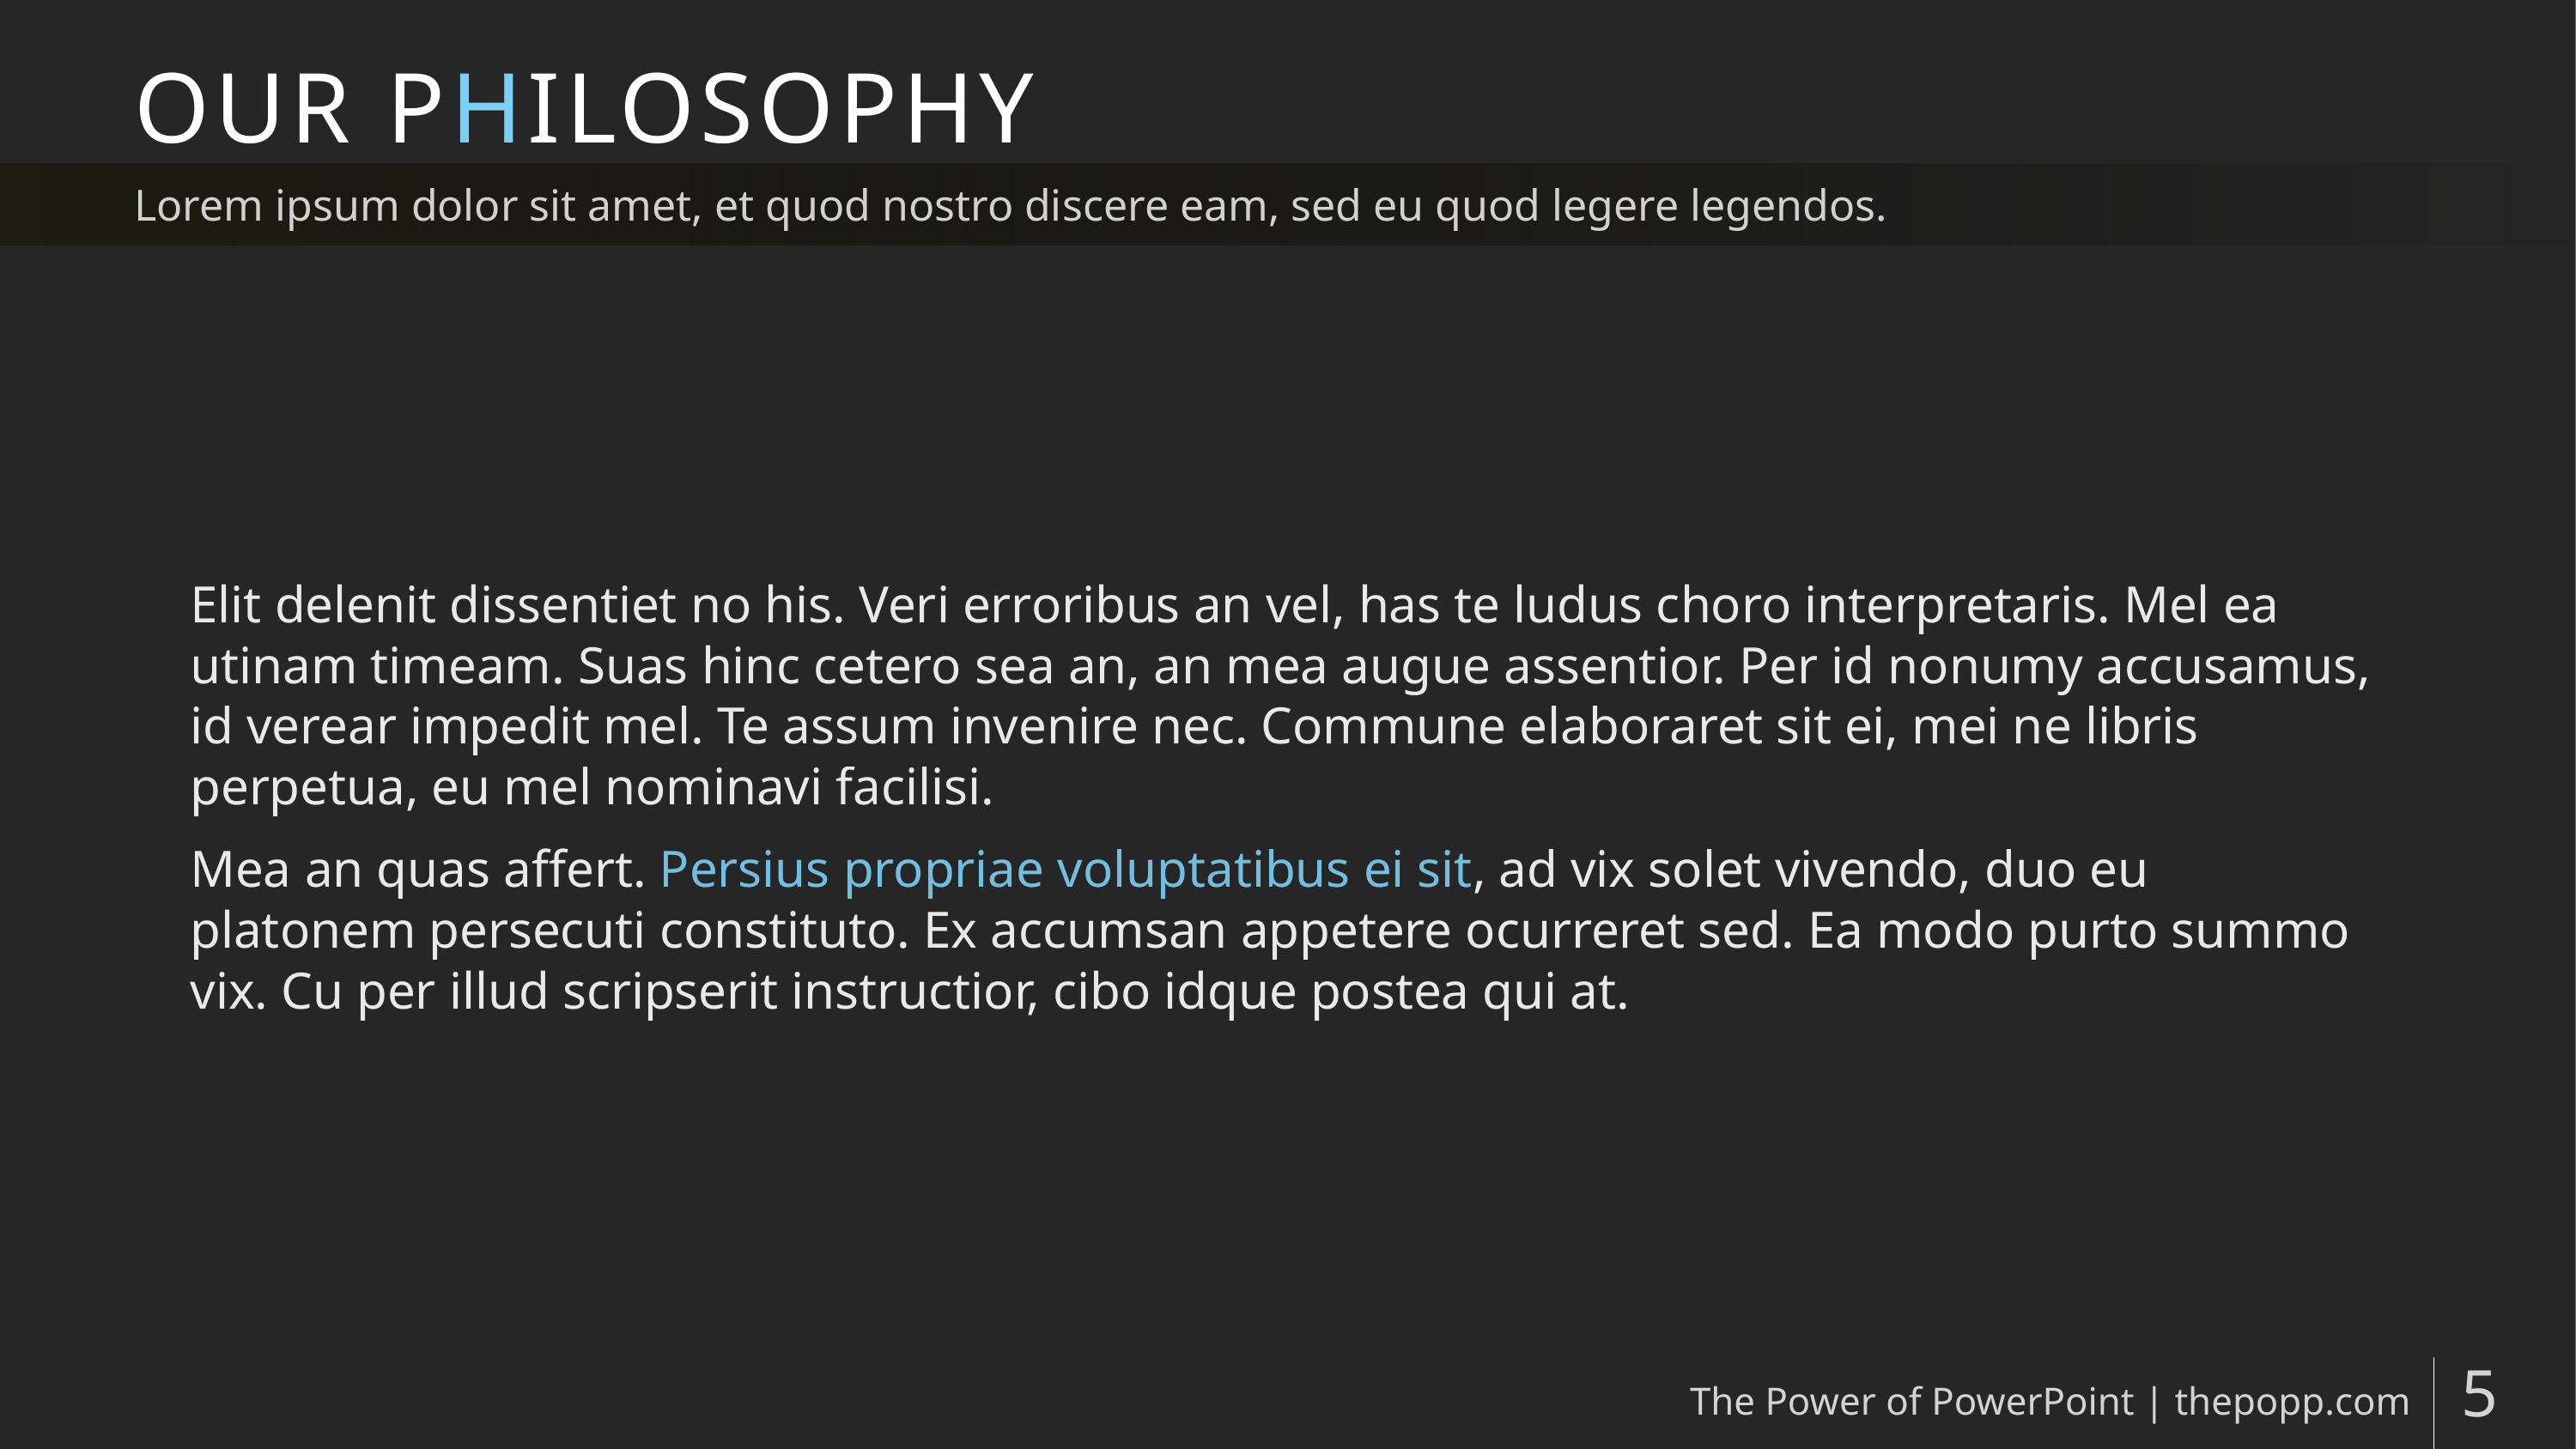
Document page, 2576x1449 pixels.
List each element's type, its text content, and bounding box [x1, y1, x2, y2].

list Elit delenit dissentiet no his. Veri erroribus an vel, has te ludus choro interpretaris. Mel ea utinam timeam. Suas hinc cetero sea an, an mea augue assentior. Per id nonumy accusamus, id verear impedit mel. Te assum invenire nec. Commune elaboraret sit ei, mei ne libris perpetua, eu mel nominavi facilisi. Mea an quas affert. Persius propriae voluptatibus ei sit, ad vix solet vivendo, duo eu platonem persecuti constituto. Ex accumsan appetere ocurreret sed. Ea modo purto summo vix. Cu per illud scripserit instructior, cibo idque postea qui at. [167, 399, 2409, 1191]
title OUR PHILOSOPHY [111, 0, 2430, 174]
footer The Power of PowerPoint | thepopp.com [922, 1356, 2434, 1434]
slide_number 5 [2438, 1357, 2576, 1434]
list Lorem ipsum dolor sit amet, et quod nostro discere eam, sed eu quod legere legendos. [111, 167, 2404, 248]
